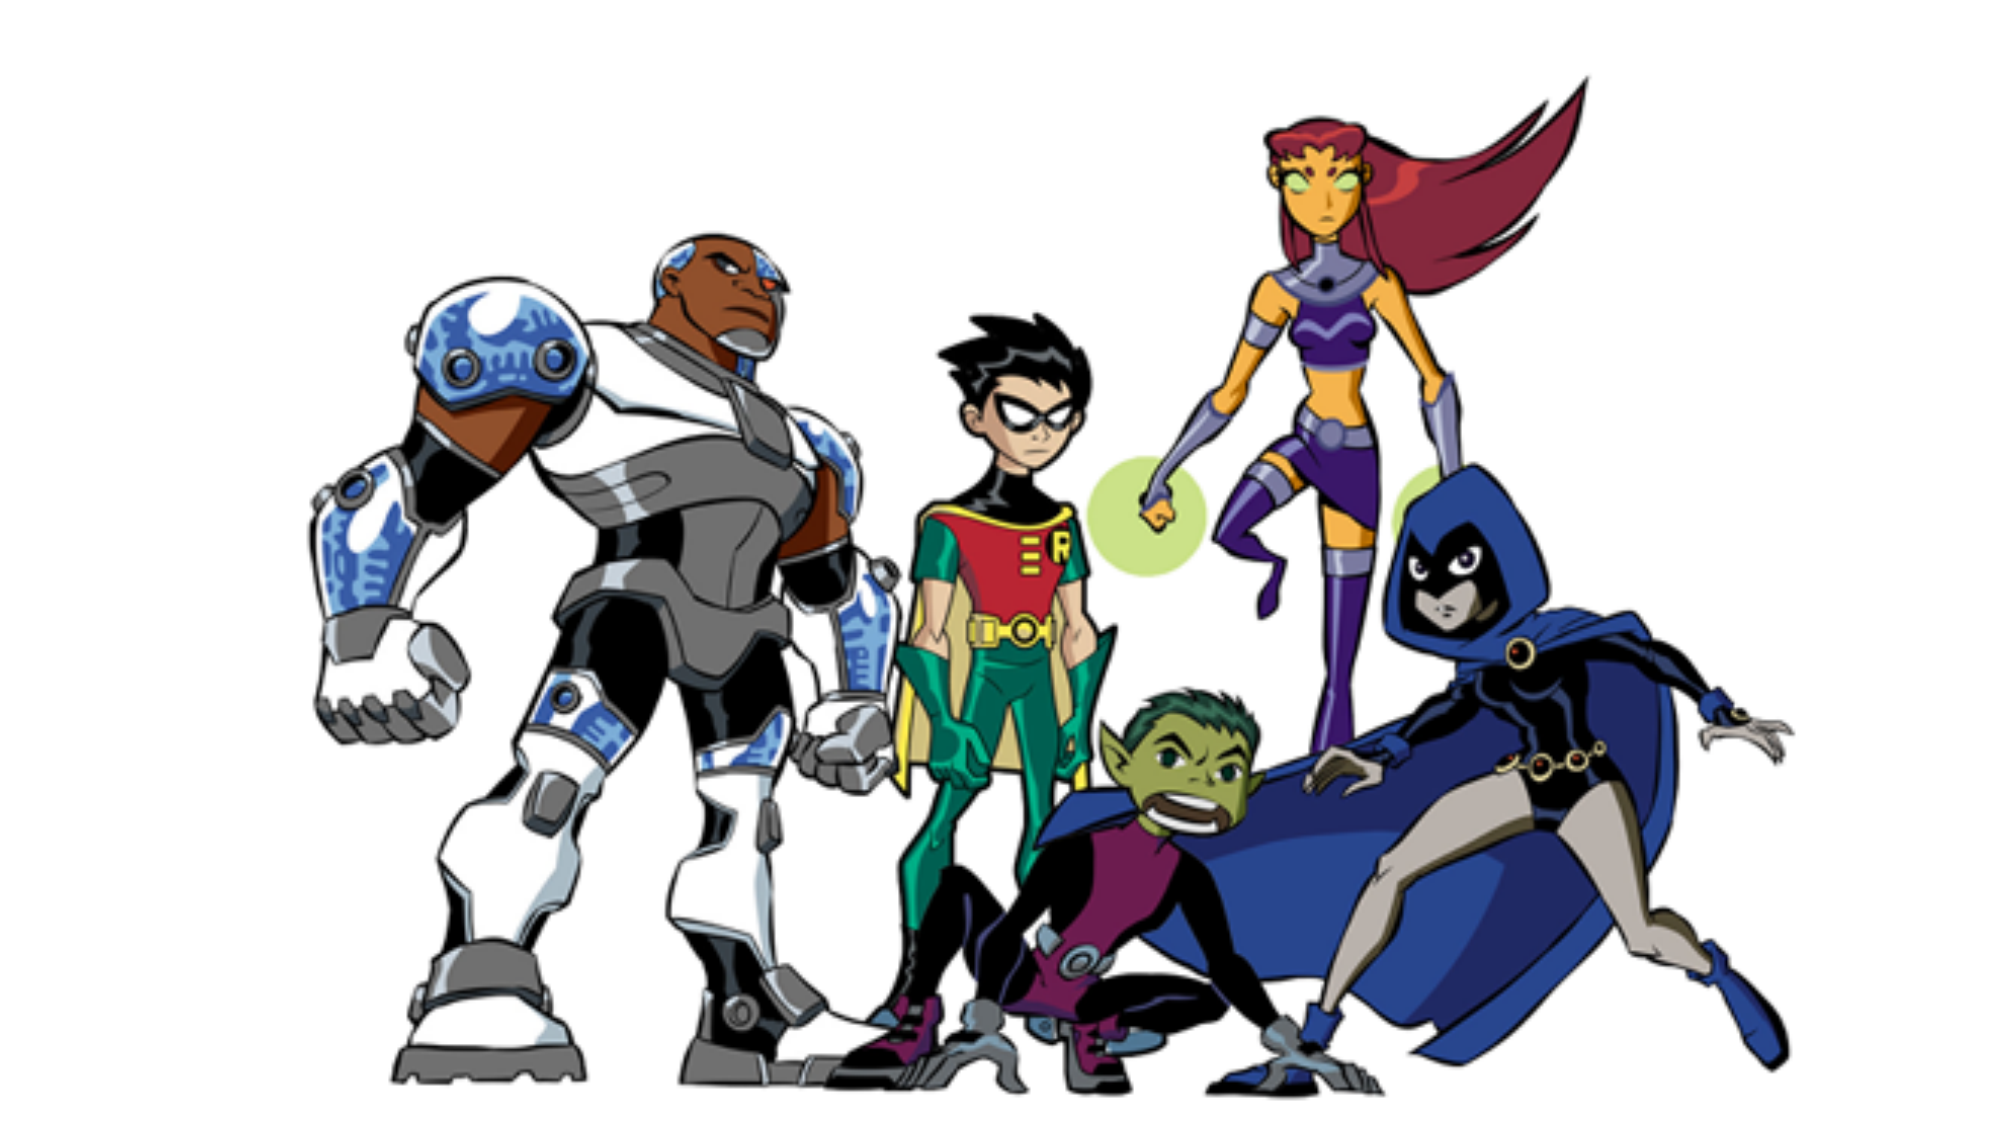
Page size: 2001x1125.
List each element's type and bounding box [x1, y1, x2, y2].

list [296, 59, 1814, 1116]
